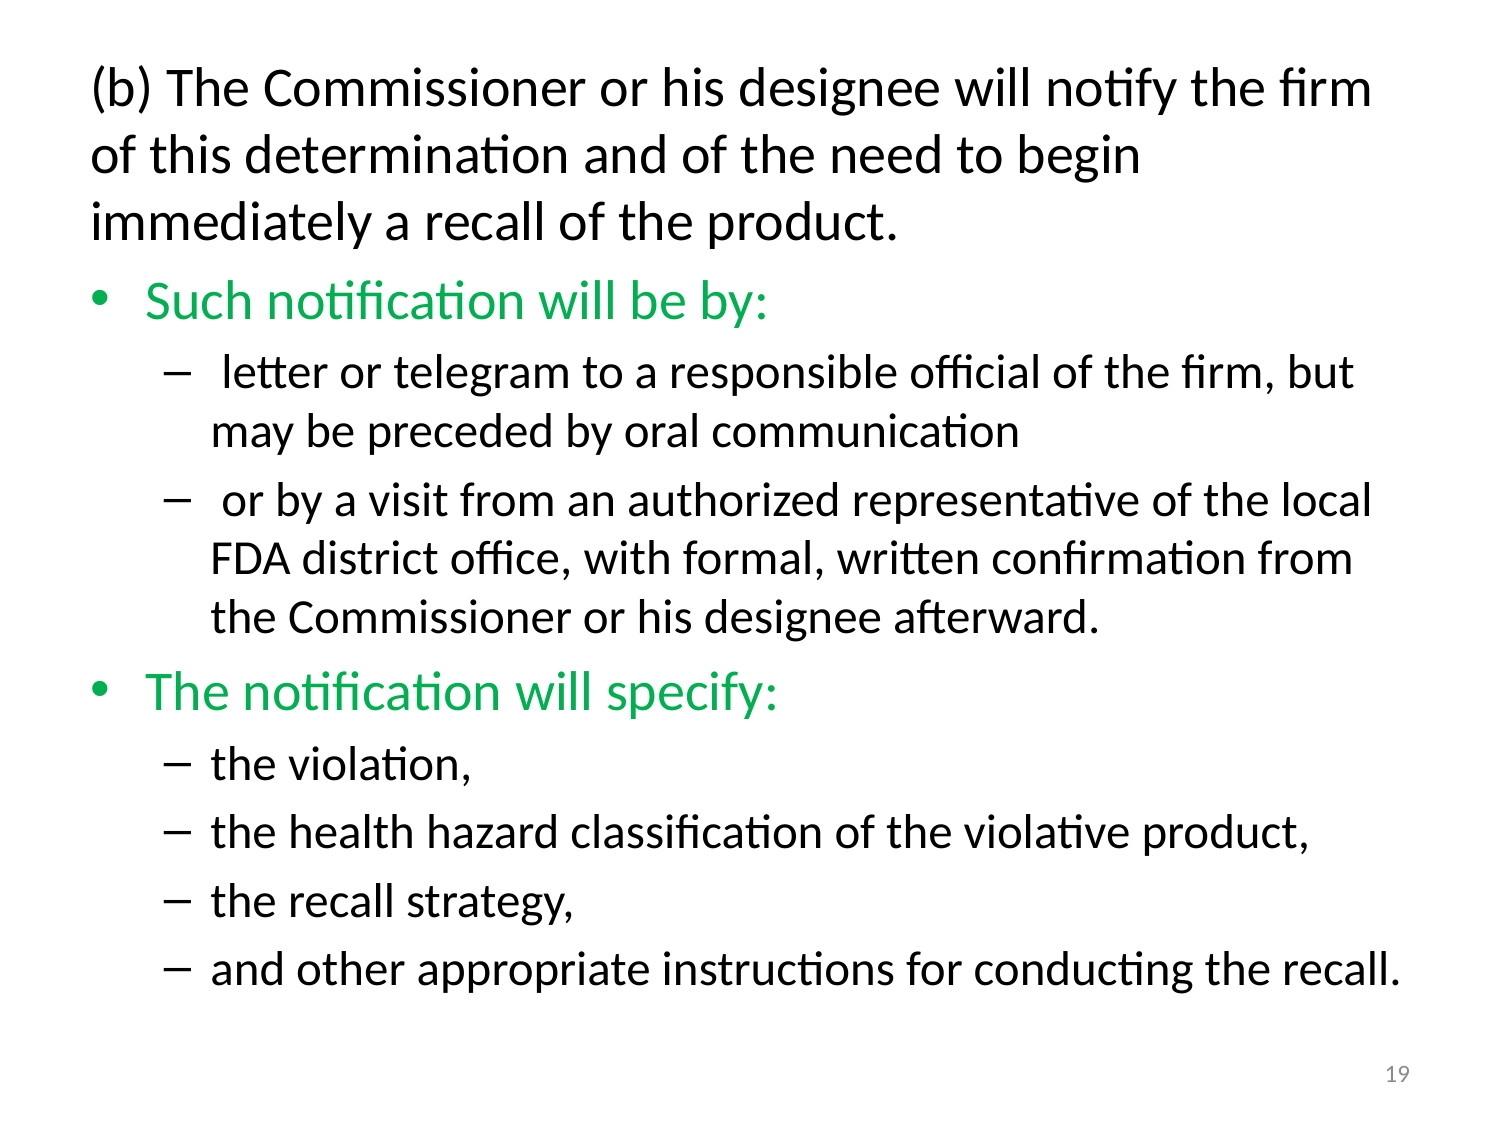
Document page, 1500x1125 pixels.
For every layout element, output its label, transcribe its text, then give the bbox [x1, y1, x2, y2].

slide_number 19 [1074, 1042, 1425, 1103]
list (b) The Commissioner or his designee will notify the firm of this determination and of the need to begin immediately a recall of the product. Such notification will be by: letter or telegram to a responsible official of the firm, but may be preceded by oral communication or by a visit from an authorized representative of the local FDA district office, with formal, written confirmation from the Commissioner or his designee afterward. The notification will specify: the violation, the health hazard classification of the violative product, the recall strategy, and other appropriate instructions for conducting the recall. [75, 42, 1425, 1035]
